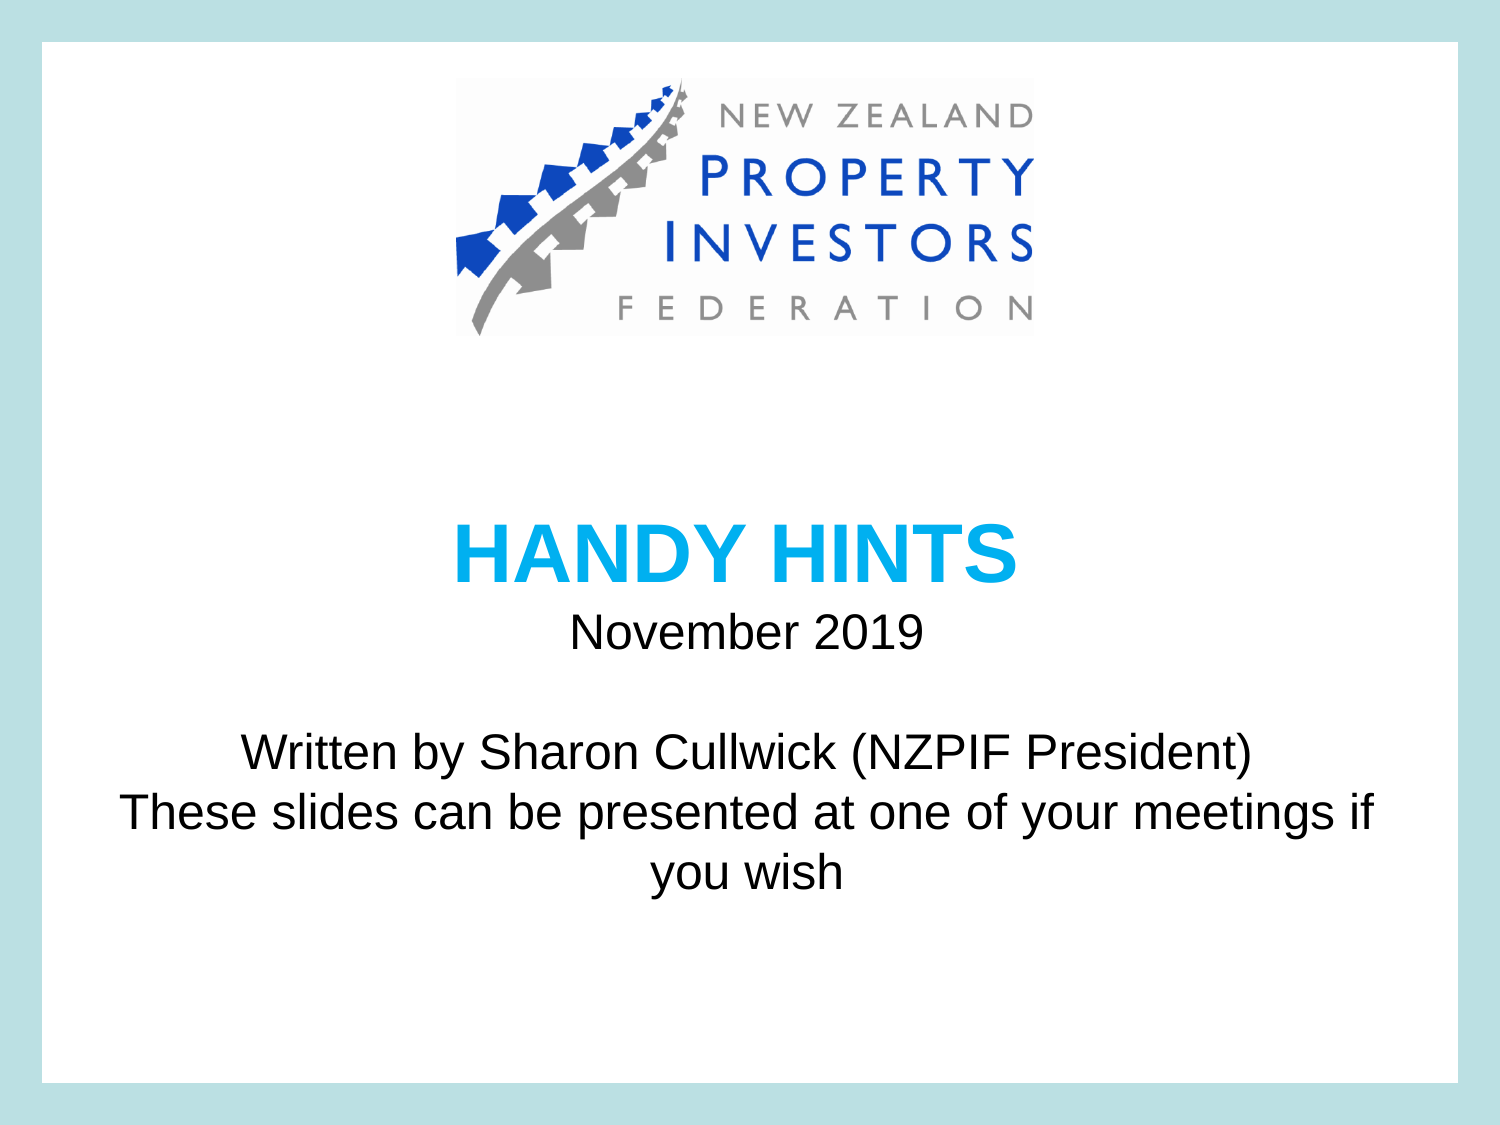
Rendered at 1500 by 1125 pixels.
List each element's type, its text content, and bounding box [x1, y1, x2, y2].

title Napier HANDY HINTS November 2019 Written by Sharon Cullwick (NZPIF President) These slides can be presented at one of your meetings if you wish [103, 419, 1391, 799]
picture [455, 77, 1035, 336]
text_box [0, 0, 1500, 1125]
